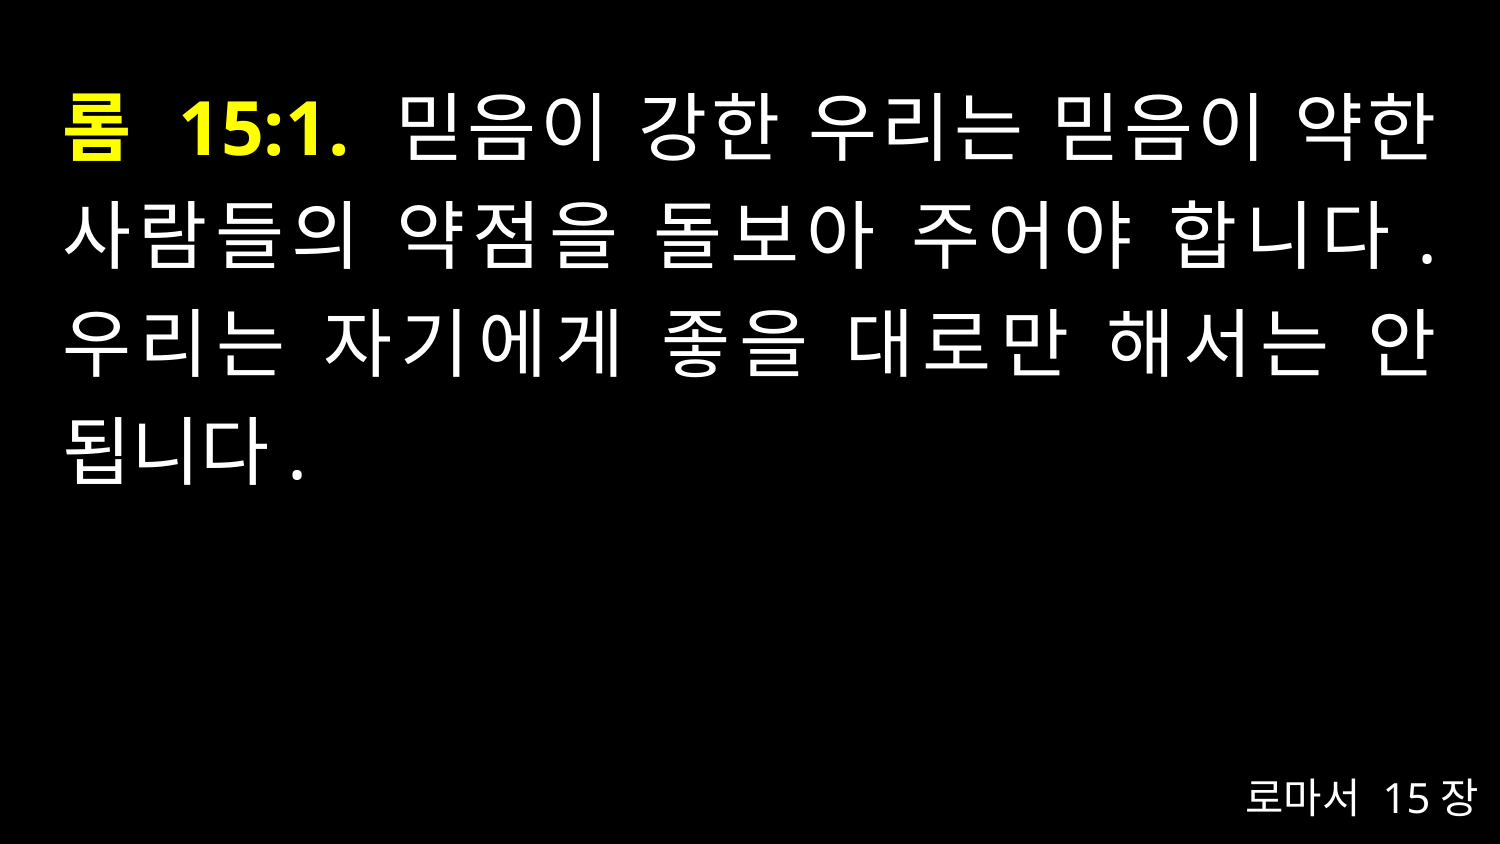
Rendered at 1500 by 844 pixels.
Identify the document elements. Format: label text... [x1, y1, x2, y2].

subtitle 로마서 15장 [916, 770, 1500, 844]
title 롬 15:1. 믿음이 강한 우리는 믿음이 약한 사람들의 약점을 돌보아 주어야 합니다. 우리는 자기에게 좋을 대로만 해서는 안 됩니다. [0, 0, 1500, 844]
